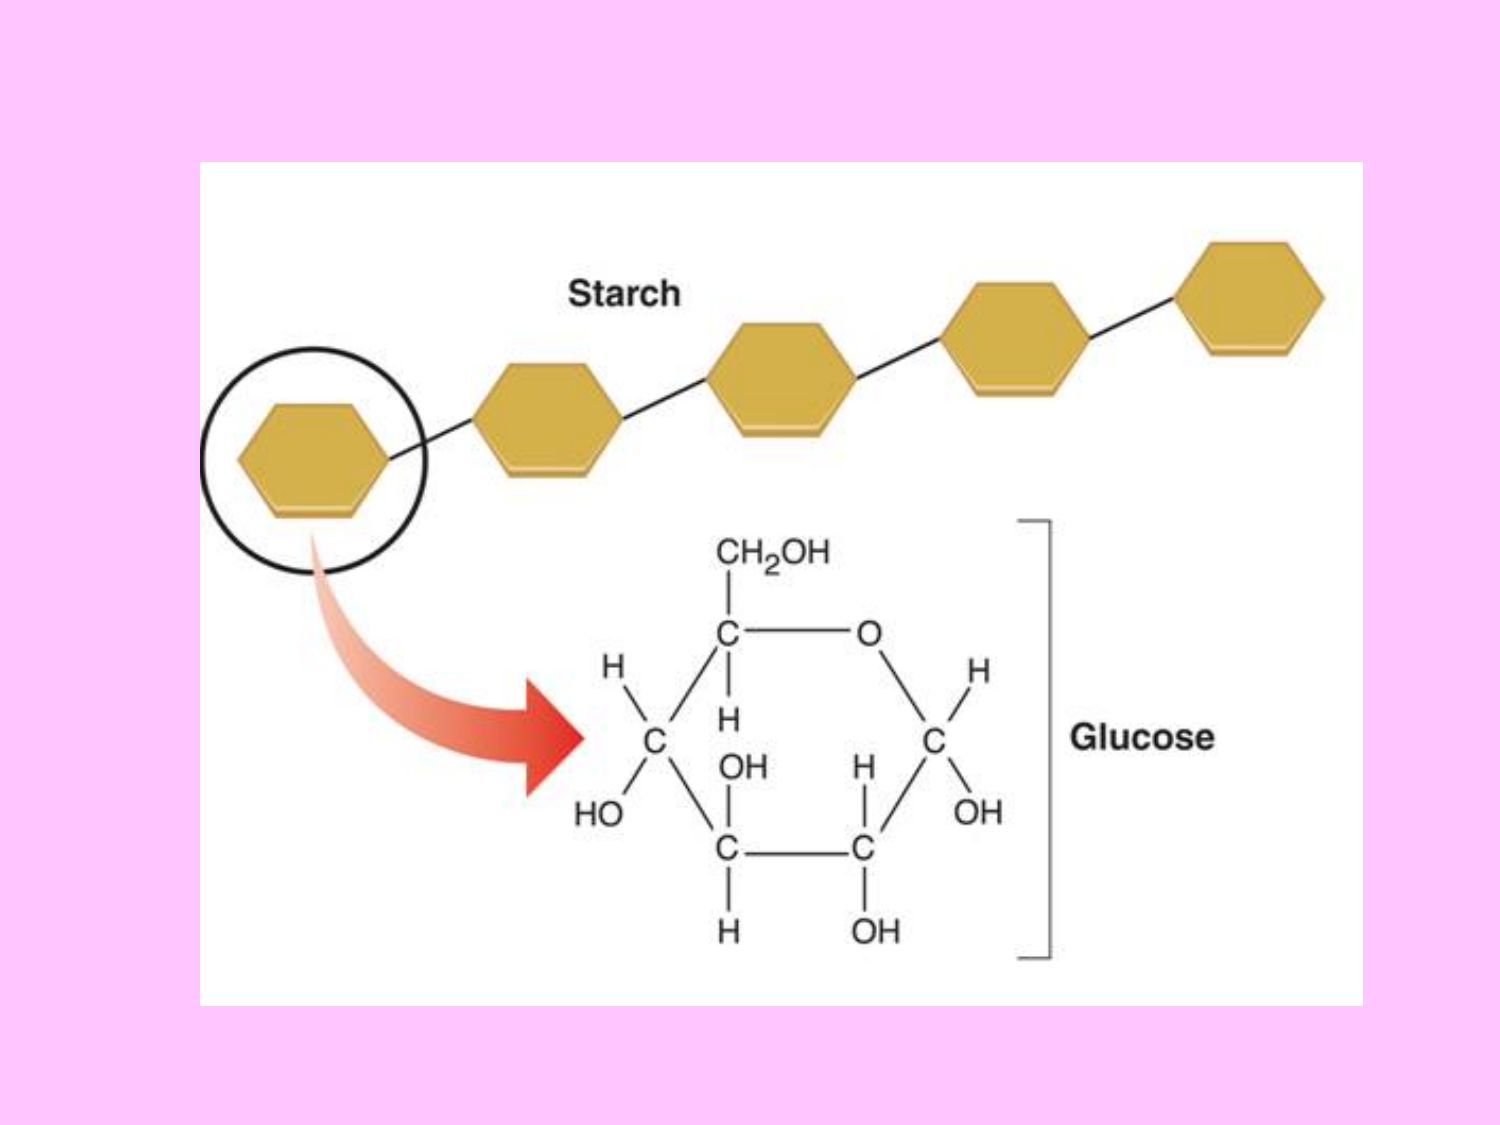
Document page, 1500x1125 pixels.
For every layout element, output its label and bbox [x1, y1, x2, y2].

picture [199, 162, 1363, 1006]
